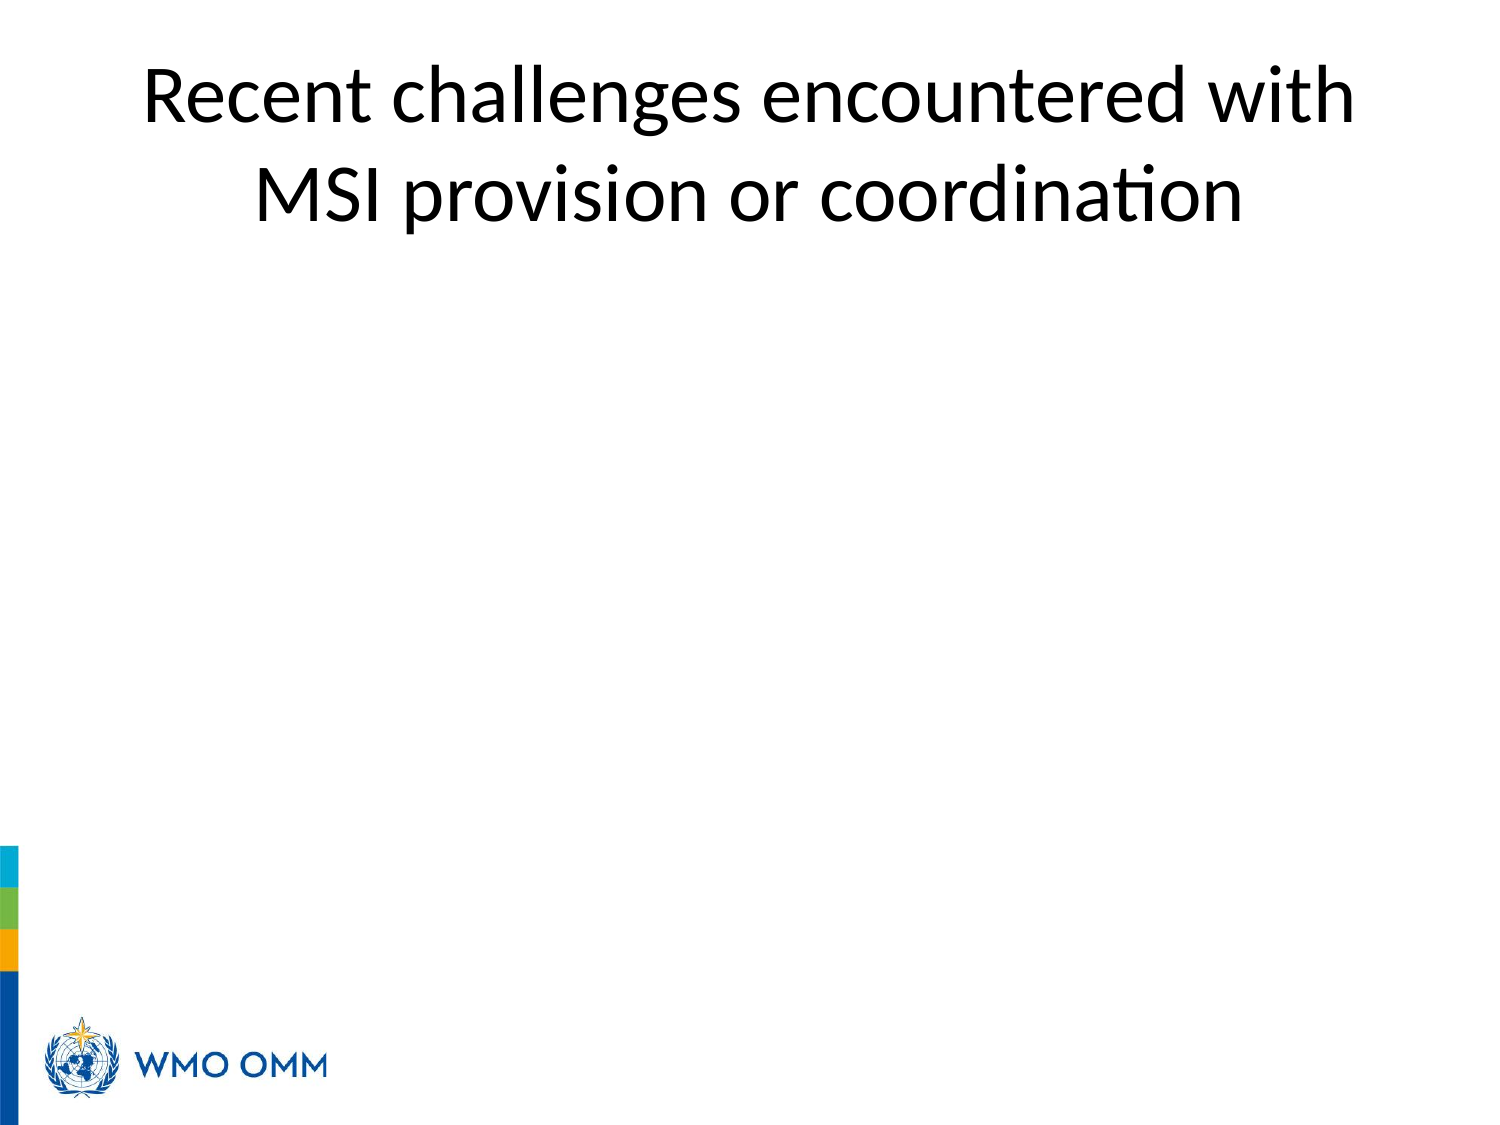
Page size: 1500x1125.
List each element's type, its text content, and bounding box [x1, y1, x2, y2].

picture [0, 845, 327, 1125]
title Recent challenges encountered with MSI provision or coordination [75, 45, 1425, 233]
